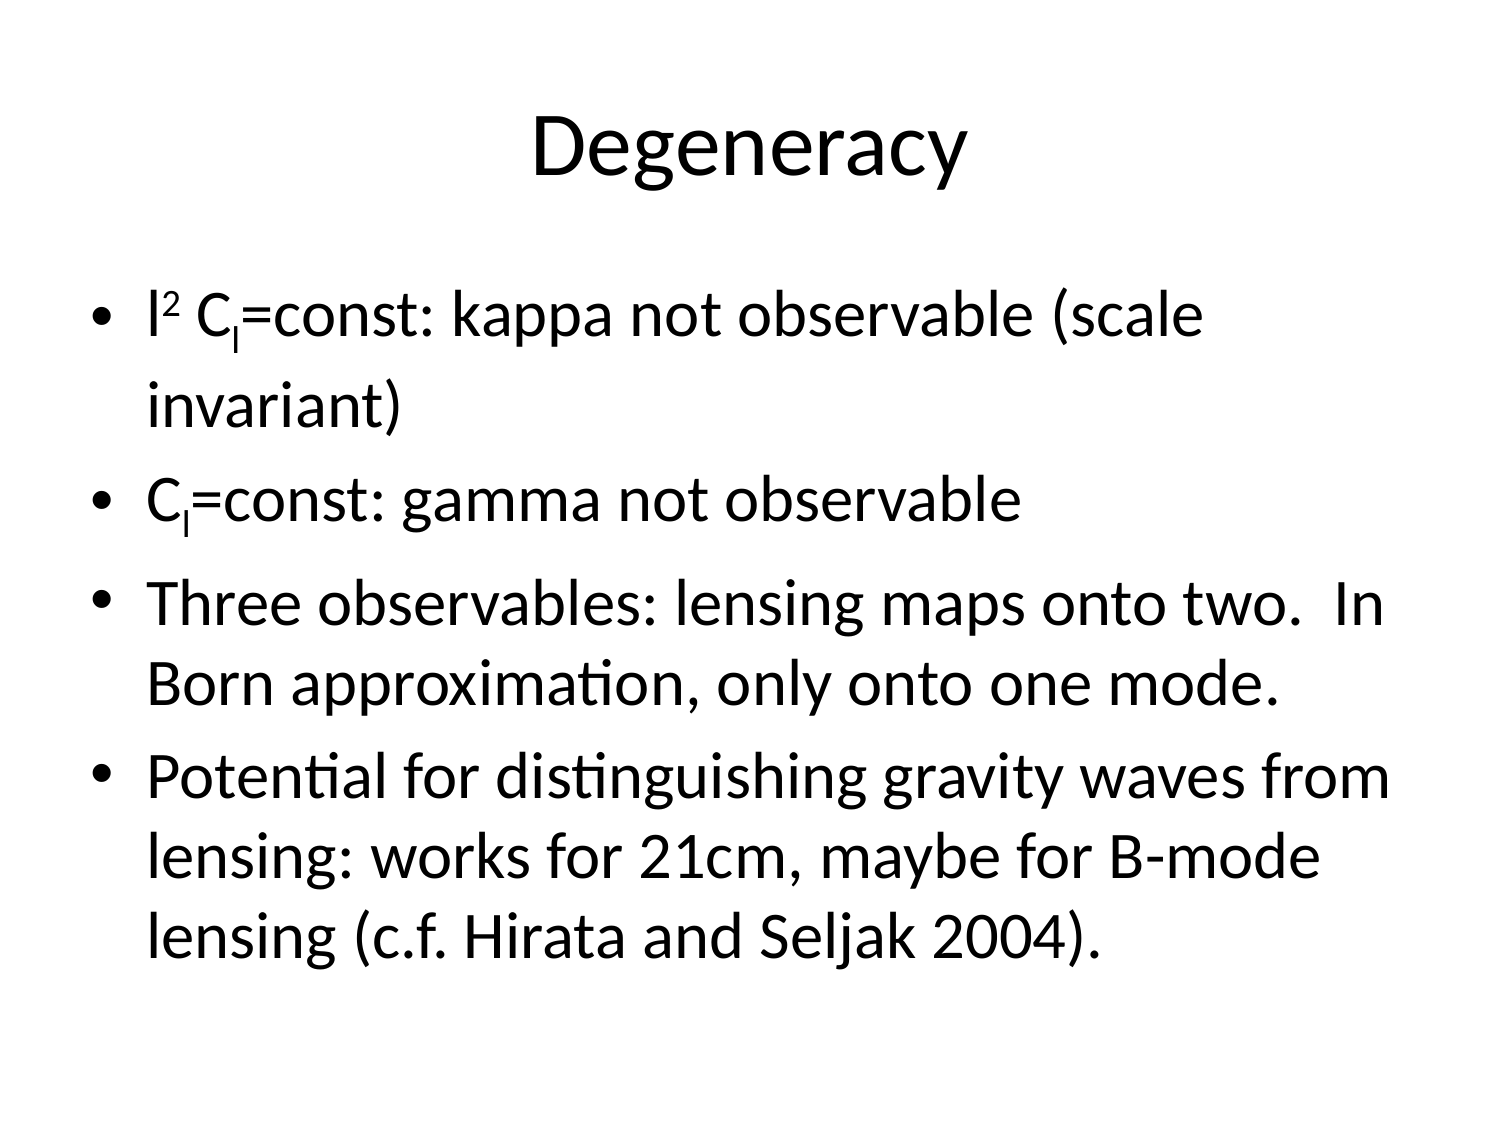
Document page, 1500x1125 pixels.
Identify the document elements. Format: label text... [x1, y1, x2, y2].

list l2 Cl=const: kappa not observable (scale invariant) Cl=const: gamma not observable Three observables: lensing maps onto two. In Born approximation, only onto one mode. Potential for distinguishing gravity waves from lensing: works for 21cm, maybe for B-mode lensing (c.f. Hirata and Seljak 2004). [75, 262, 1425, 1005]
title Degeneracy [75, 45, 1425, 233]
